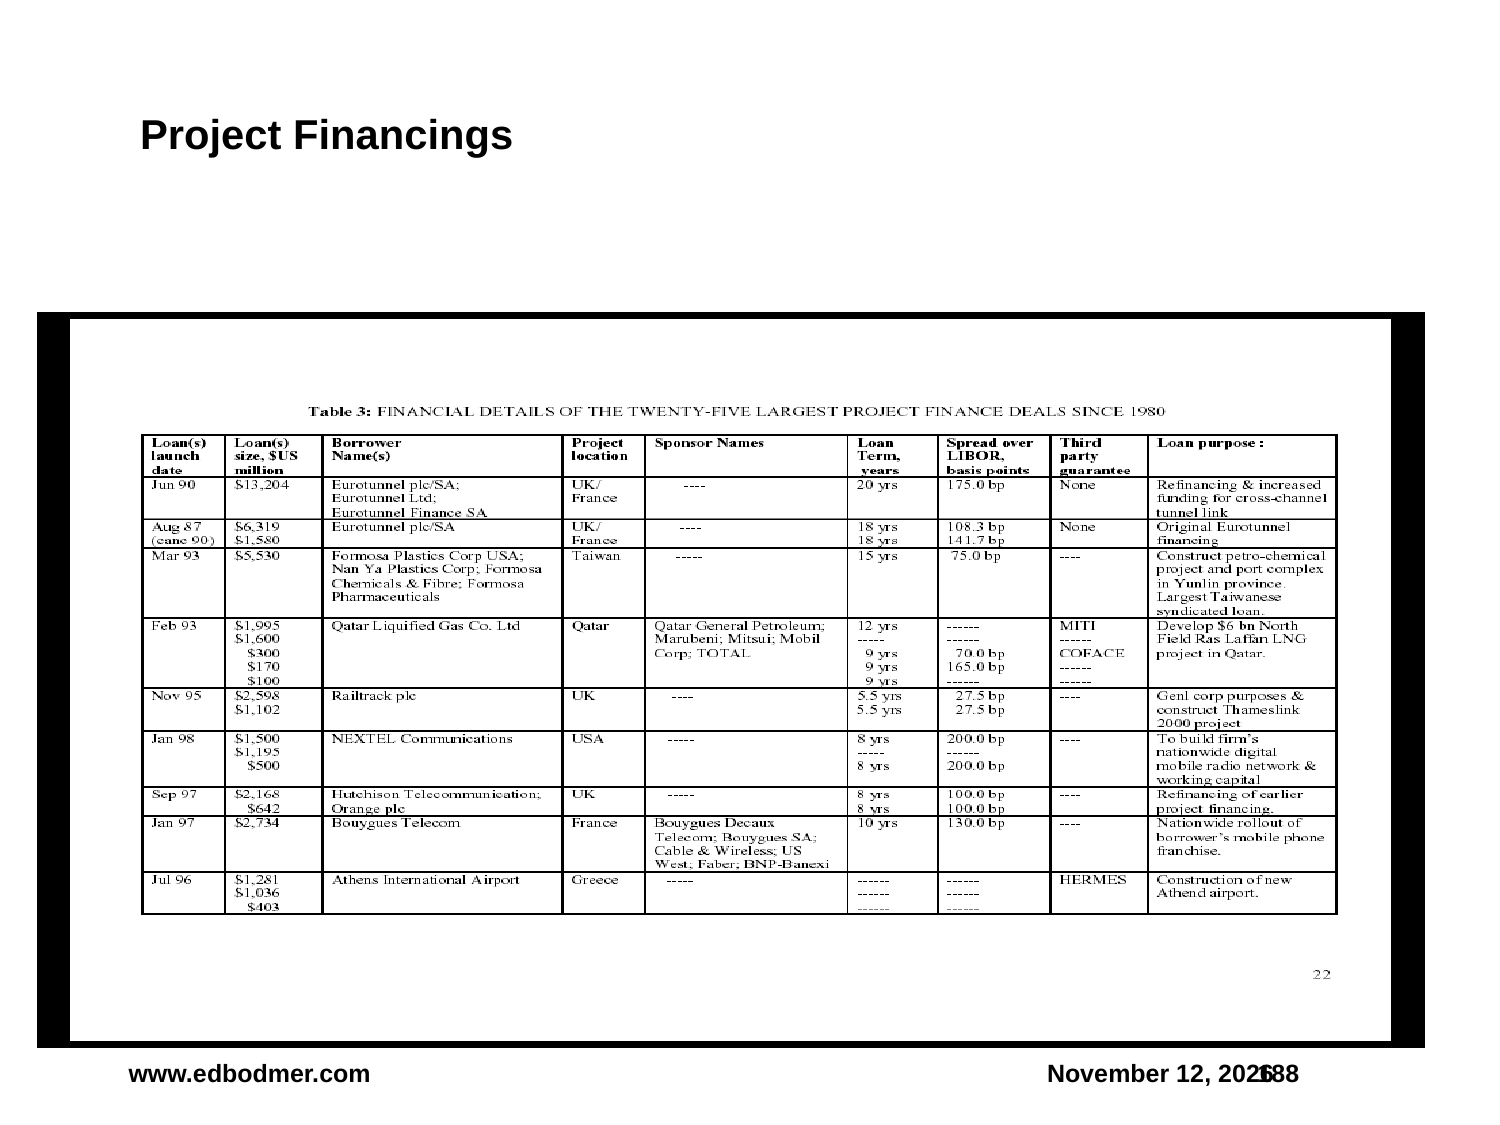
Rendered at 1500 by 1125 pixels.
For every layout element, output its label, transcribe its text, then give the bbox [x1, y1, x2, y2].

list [37, 312, 1426, 1048]
title Project Financings [124, 99, 1288, 226]
